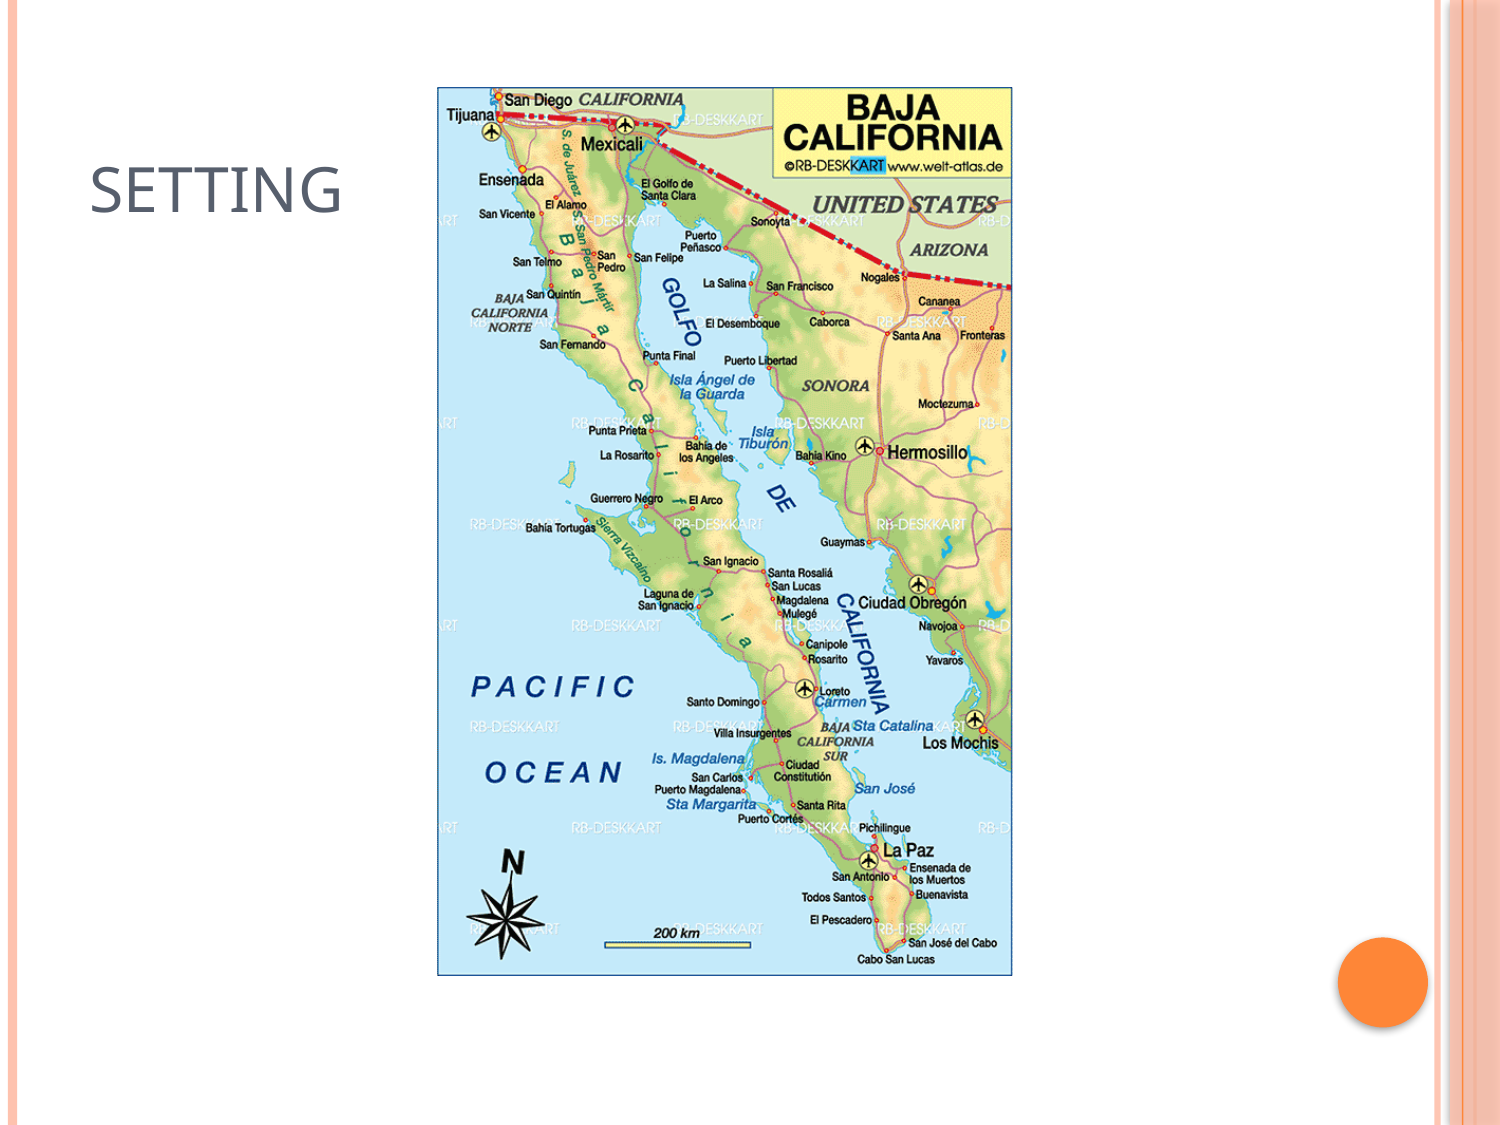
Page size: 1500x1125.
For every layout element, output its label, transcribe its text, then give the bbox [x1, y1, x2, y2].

title Setting [75, 45, 1300, 233]
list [436, 86, 1013, 977]
